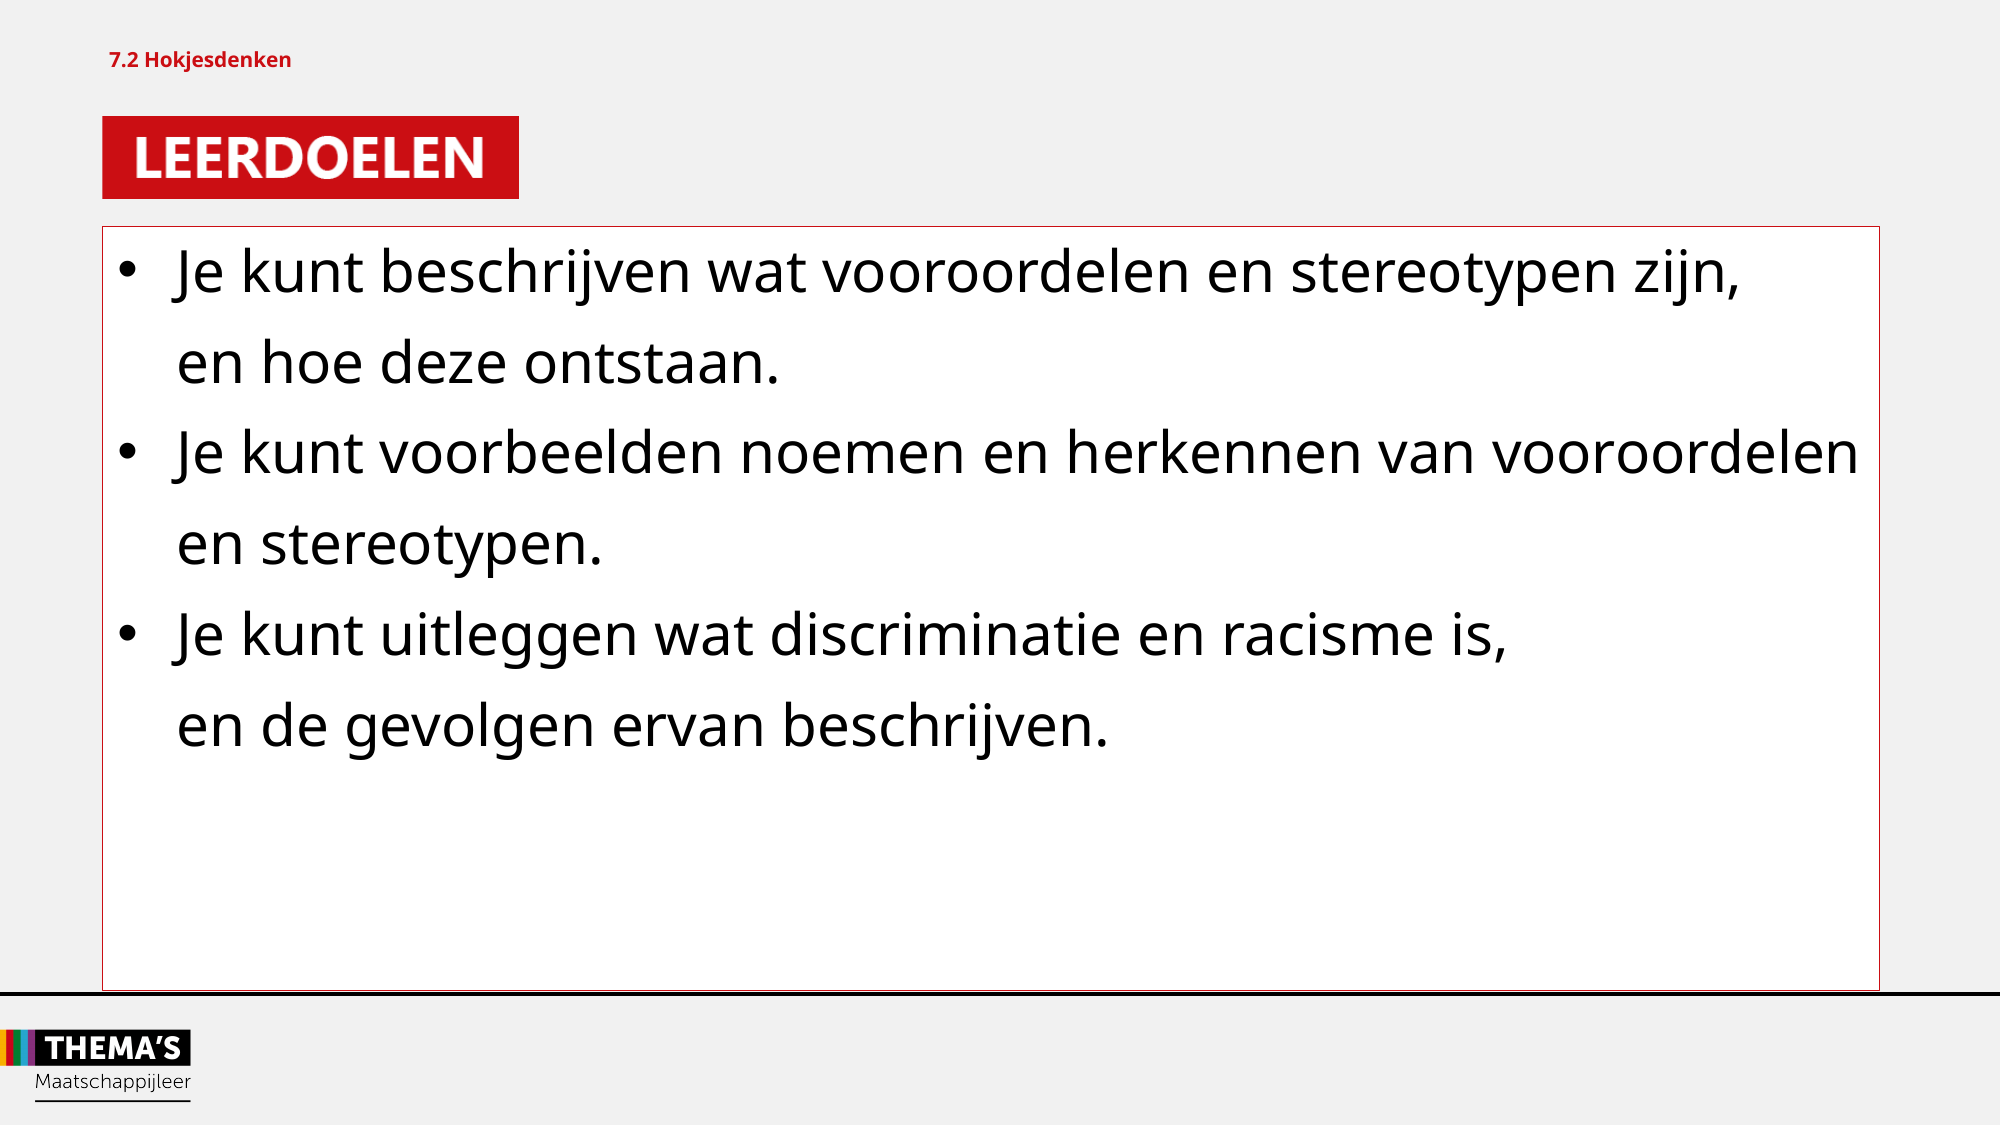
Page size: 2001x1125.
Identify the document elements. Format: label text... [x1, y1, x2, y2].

picture [0, 993, 203, 1125]
list 7.2 Hokjesdenken [94, 33, 941, 88]
list Je kunt beschrijven wat vooroordelen en stereotypen zijn, en hoe deze ontstaan. Je kunt voorbeelden noemen en herkennen van vooroordelen en stereotypen. Je kunt uitleggen wat discriminatie en racisme is, en de gevolgen ervan beschrijven. [102, 226, 1880, 991]
